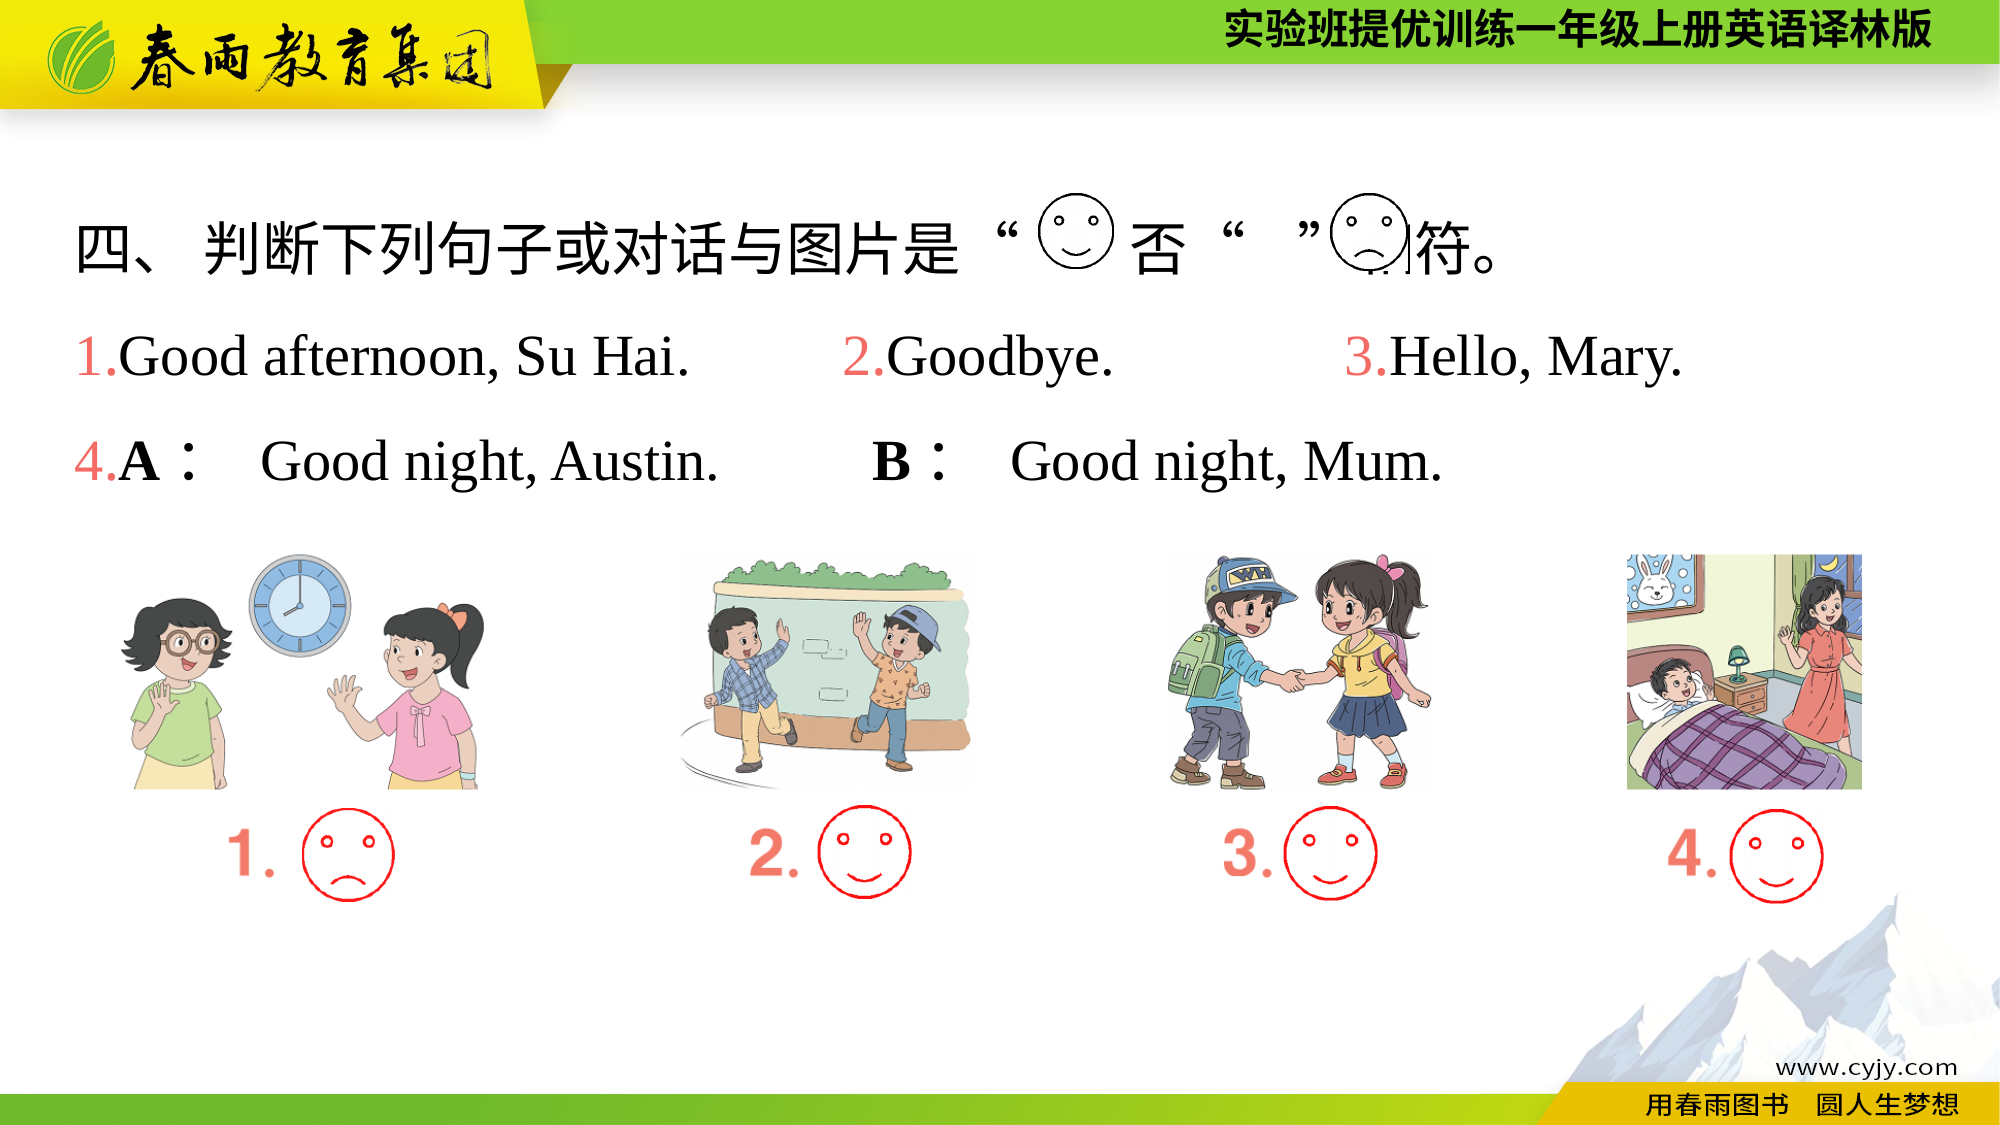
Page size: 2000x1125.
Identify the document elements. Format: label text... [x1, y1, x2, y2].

list 四、 判断下列句子或对话与图片是“ ”否“ ”相符。 1.Good afternoon, Su Hai. 2.Goodbye. 3.Hello, Mary. 4.A： Good night, Austin. B： Good night, Mum. [59, 169, 1944, 490]
picture [0, 0, 2000, 1125]
